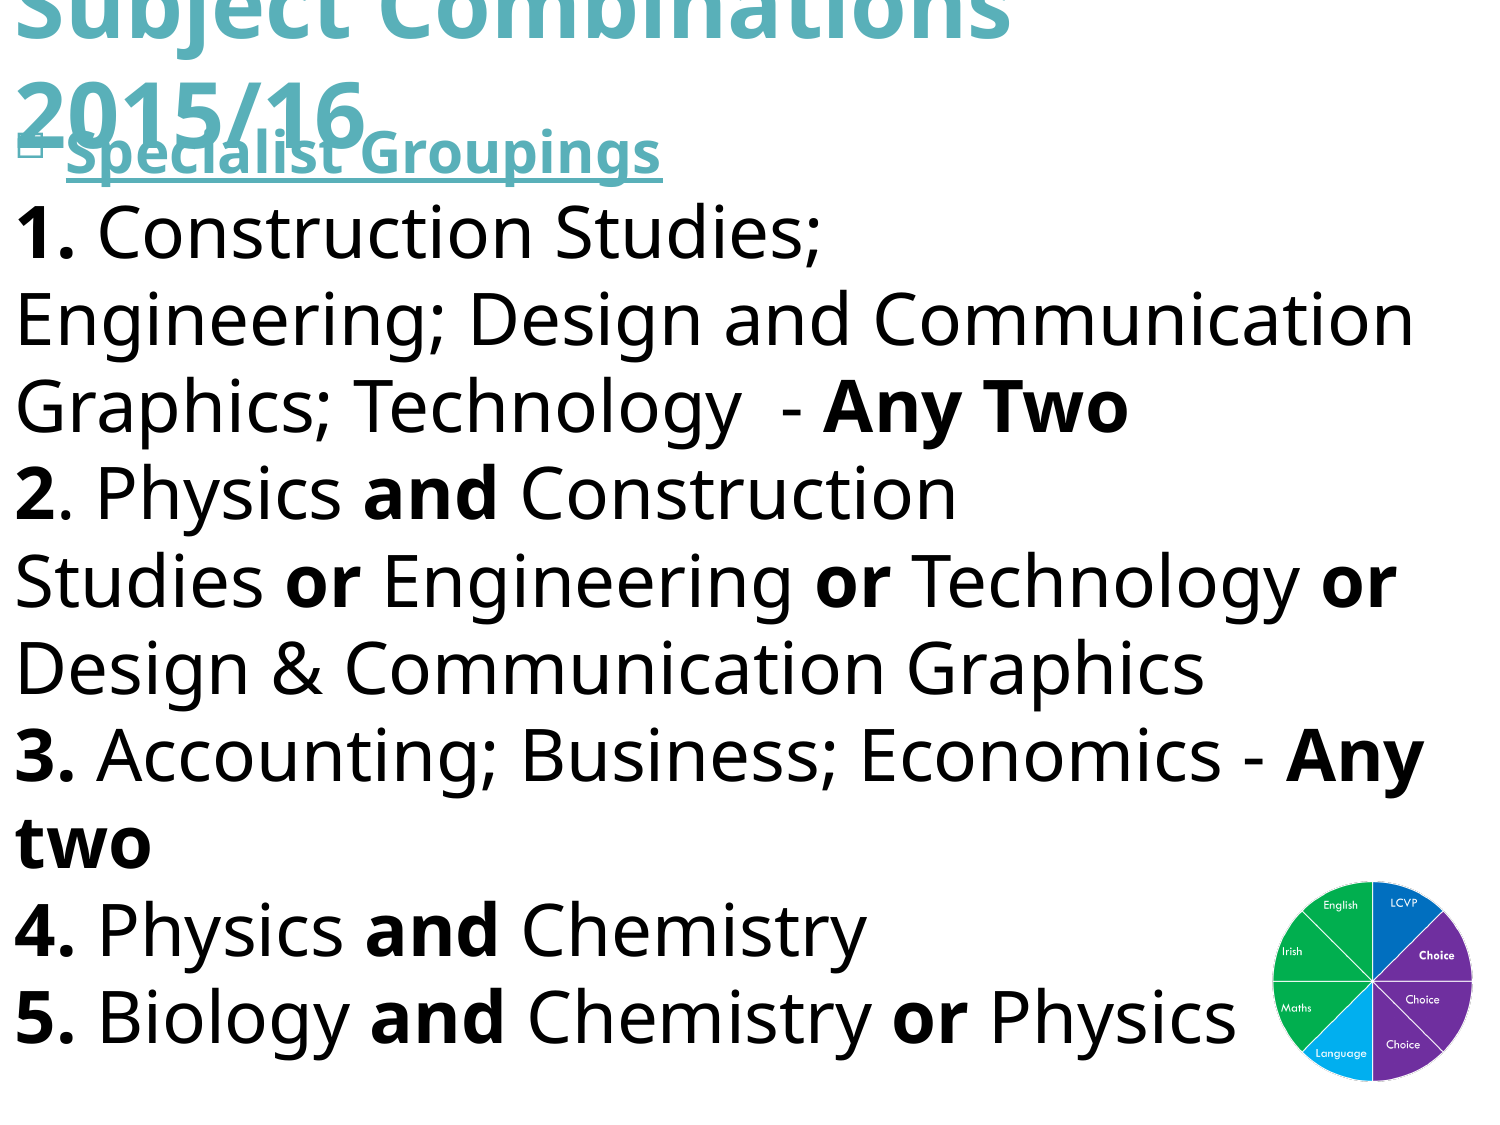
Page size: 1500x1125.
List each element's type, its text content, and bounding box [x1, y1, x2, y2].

title Subject Combinations 2015/16 [0, 0, 1350, 108]
list Specialist Groupings 1. Construction Studies; Engineering; Design and Communication Graphics; Technology - Any Two 2. Physics and Construction Studies or Engineering or Technology or Design & Communication Graphics 3. Accounting; Business; Economics - Any two 4. Physics and Chemistry 5. Biology and Chemistry or Physics [0, 108, 1471, 1085]
picture [1174, 878, 1500, 1125]
